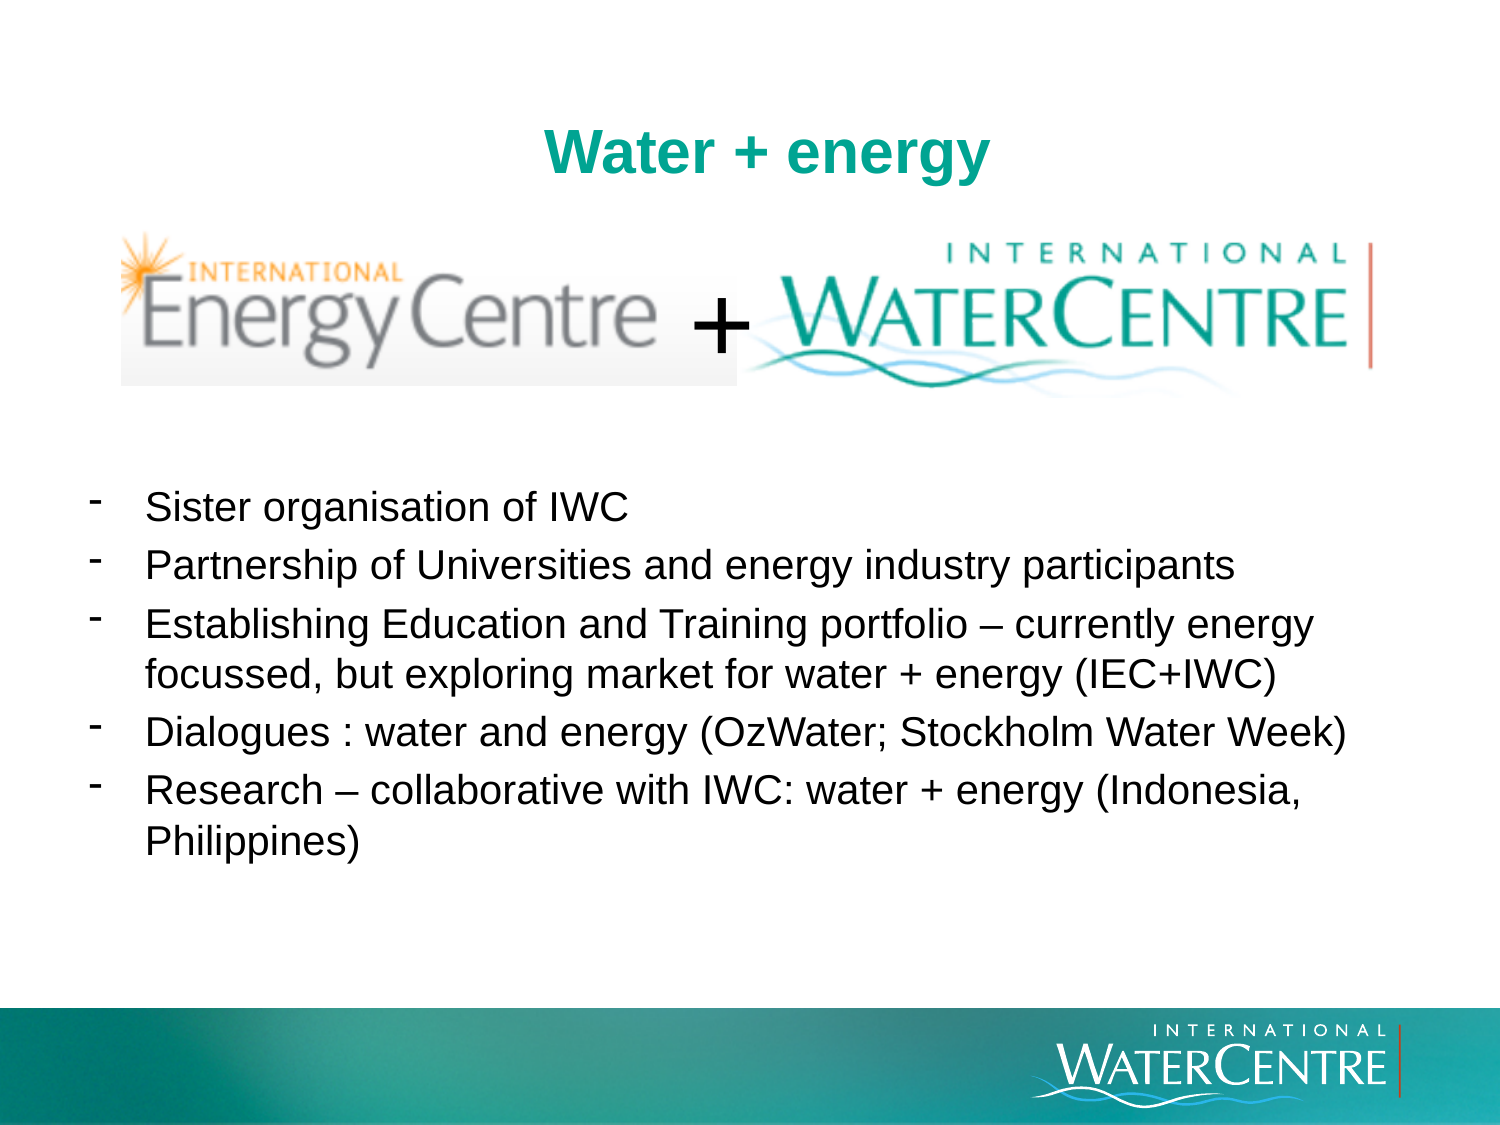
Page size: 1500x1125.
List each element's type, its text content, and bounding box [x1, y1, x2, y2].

picture [0, 1008, 1500, 1125]
title Water + energy [121, 107, 1415, 197]
picture [121, 184, 1377, 398]
list Sister organisation of IWC Partnership of Universities and energy industry participants Establishing Education and Training portfolio – currently energy focussed, but exploring market for water + energy (IEC+IWC) Dialogues : water and energy (OzWater; Stockholm Water Week) Research – collaborative with IWC: water + energy (Indonesia, Philippines) [88, 479, 1382, 952]
